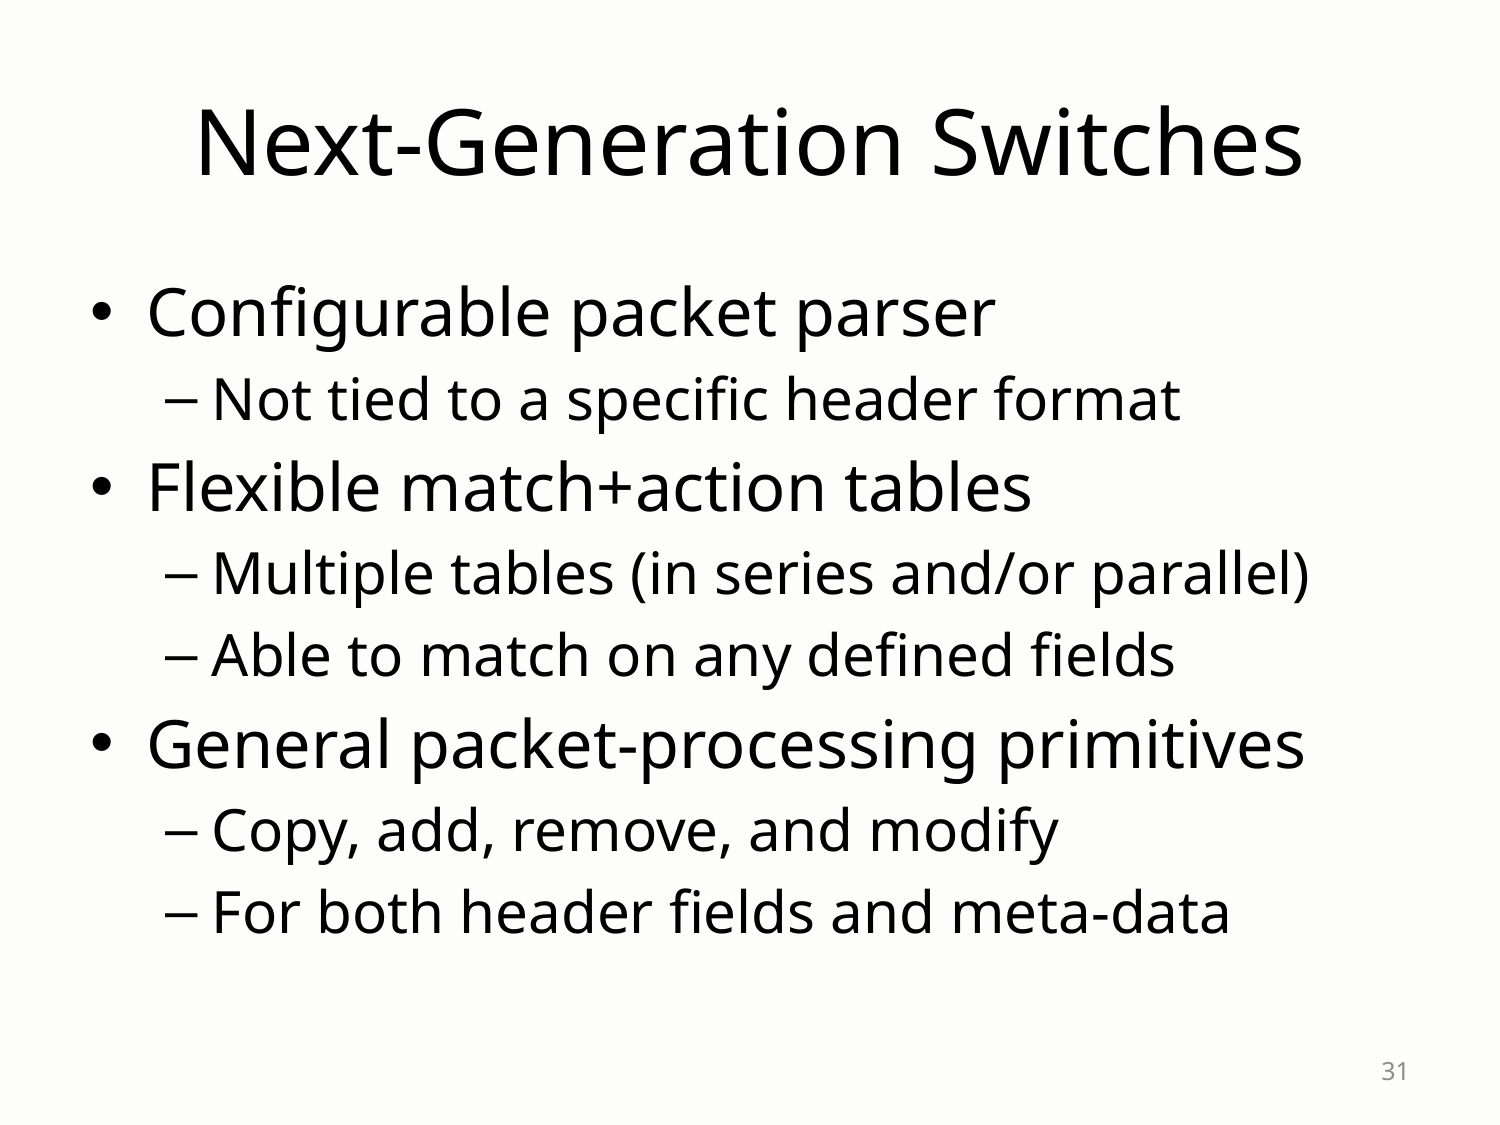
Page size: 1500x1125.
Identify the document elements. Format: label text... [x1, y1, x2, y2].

list Configurable packet parser Not tied to a specific header format Flexible match+action tables Multiple tables (in series and/or parallel) Able to match on any defined fields General packet-processing primitives Copy, add, remove, and modify For both header fields and meta-data [75, 262, 1425, 1005]
slide_number 31 [1074, 1042, 1425, 1103]
title Next-Generation Switches [75, 45, 1425, 233]
